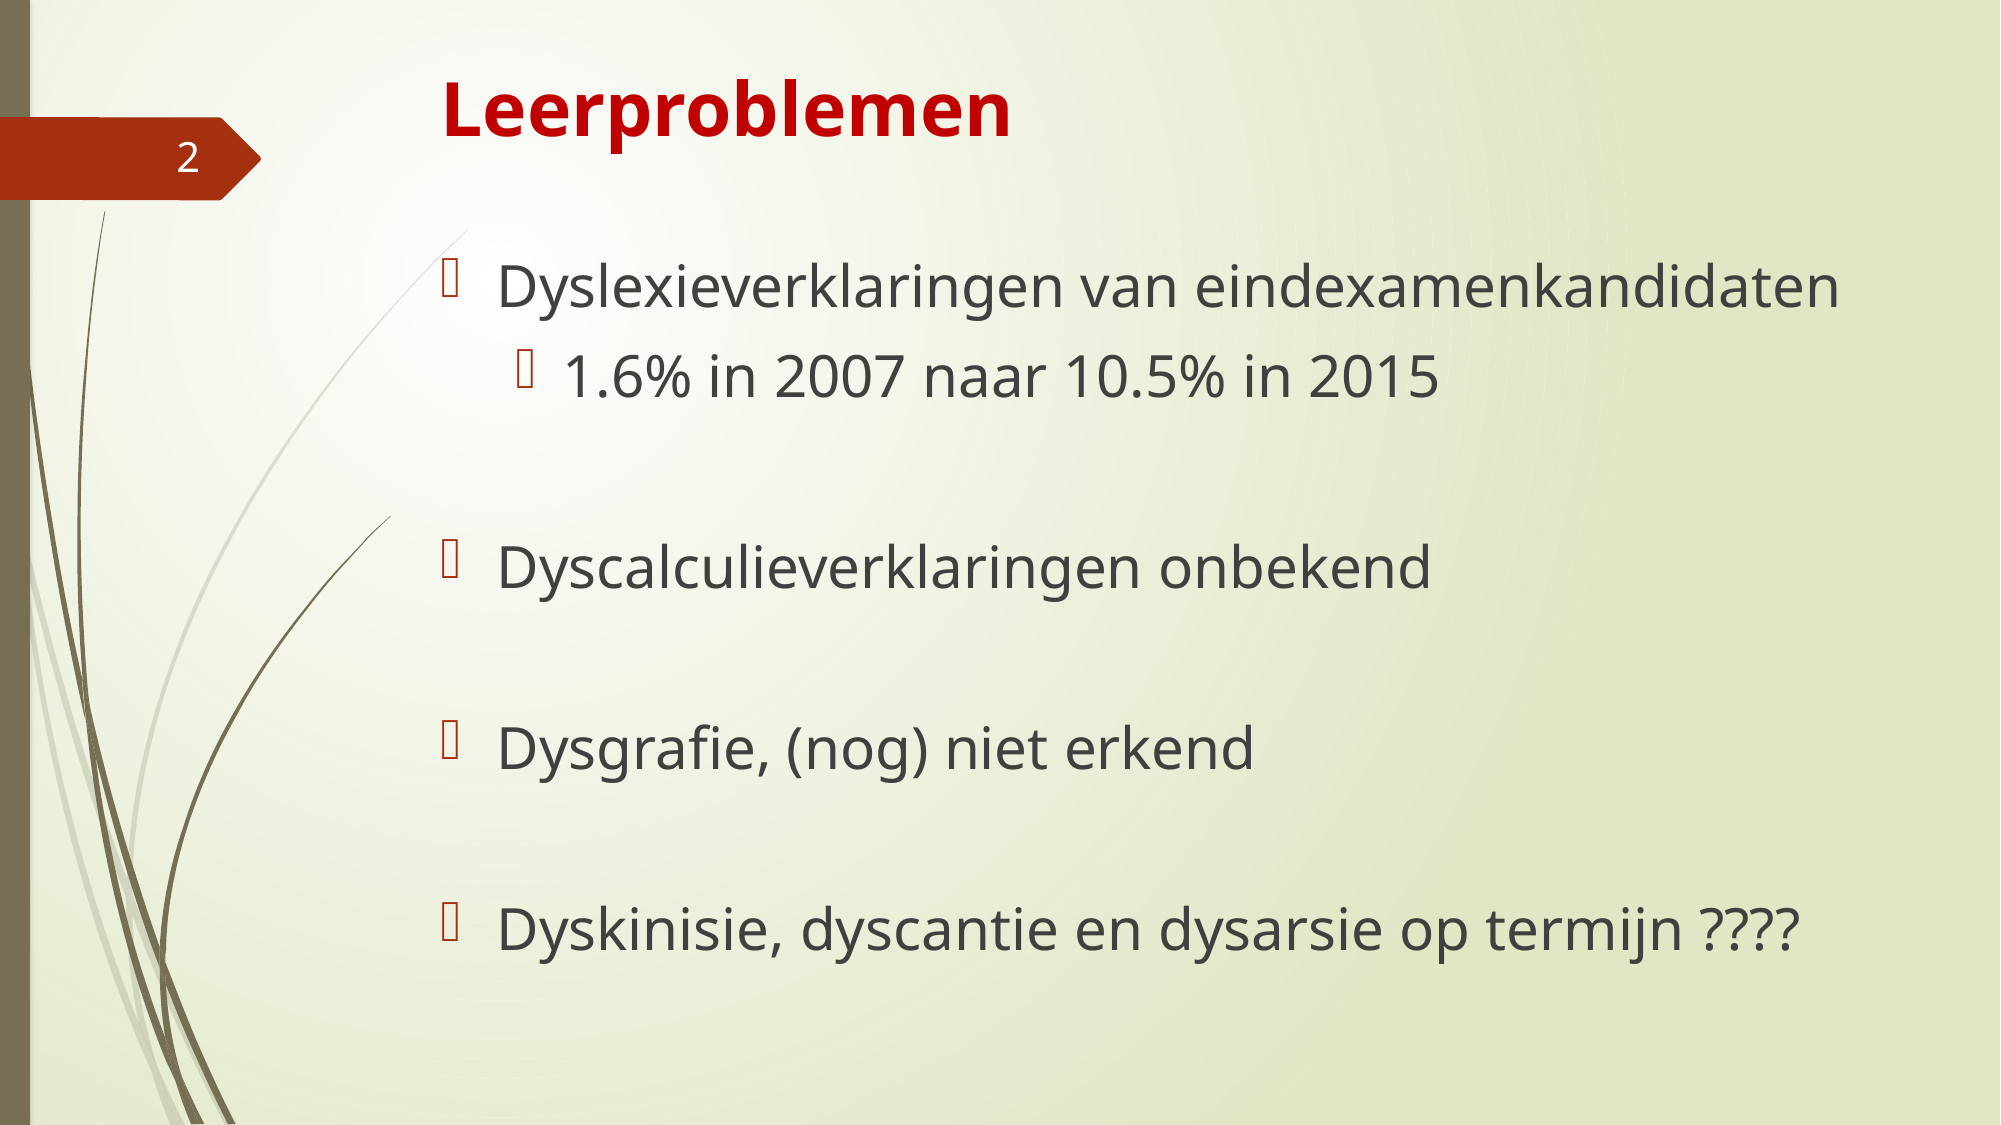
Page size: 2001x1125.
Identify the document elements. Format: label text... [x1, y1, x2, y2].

title Leerproblemen [425, 54, 1888, 190]
slide_number 2 [87, 129, 216, 190]
list Dyslexieverklaringen van eindexamenkandidaten 1.6% in 2007 naar 10.5% in 2015 Dyscalculieverklaringen onbekend Dysgrafie, (nog) niet erkend Dyskinisie, dyscantie en dysarsie op termijn ???? [425, 241, 1978, 1052]
